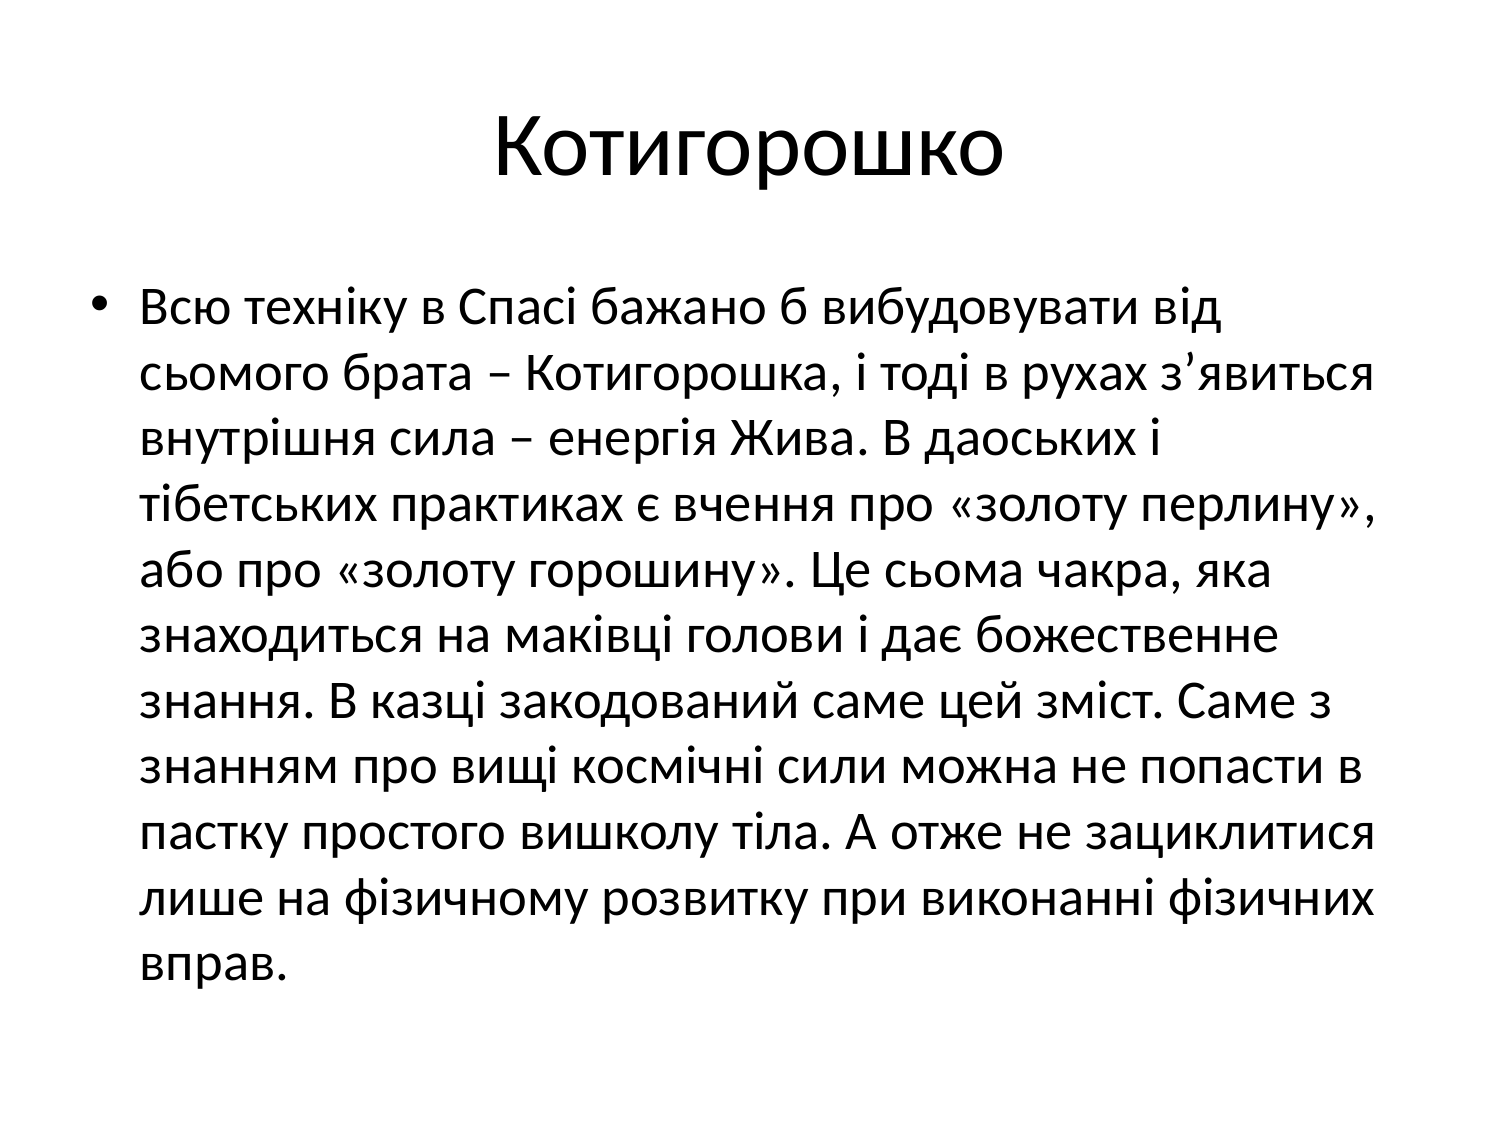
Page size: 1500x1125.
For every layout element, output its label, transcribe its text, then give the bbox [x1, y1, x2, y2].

title Котигорошко [75, 45, 1425, 233]
list Всю техніку в Спасі бажано б вибудовувати від сьомого брата – Котигорошка, і тоді в рухах з’явиться внутрішня сила – енергія Жива. В даоських і тібетських практиках є вчення про «золоту перлину», або про «золоту горошину». Це сьома чакра, яка знаходиться на маківці голови і дає божественне знання. В казці закодований саме цей зміст. Саме з знанням про вищі космічні сили можна не попасти в пастку простого вишколу тіла. А отже не зациклитися лише на фізичному розвитку при виконанні фізичних вправ. [75, 262, 1425, 1005]
